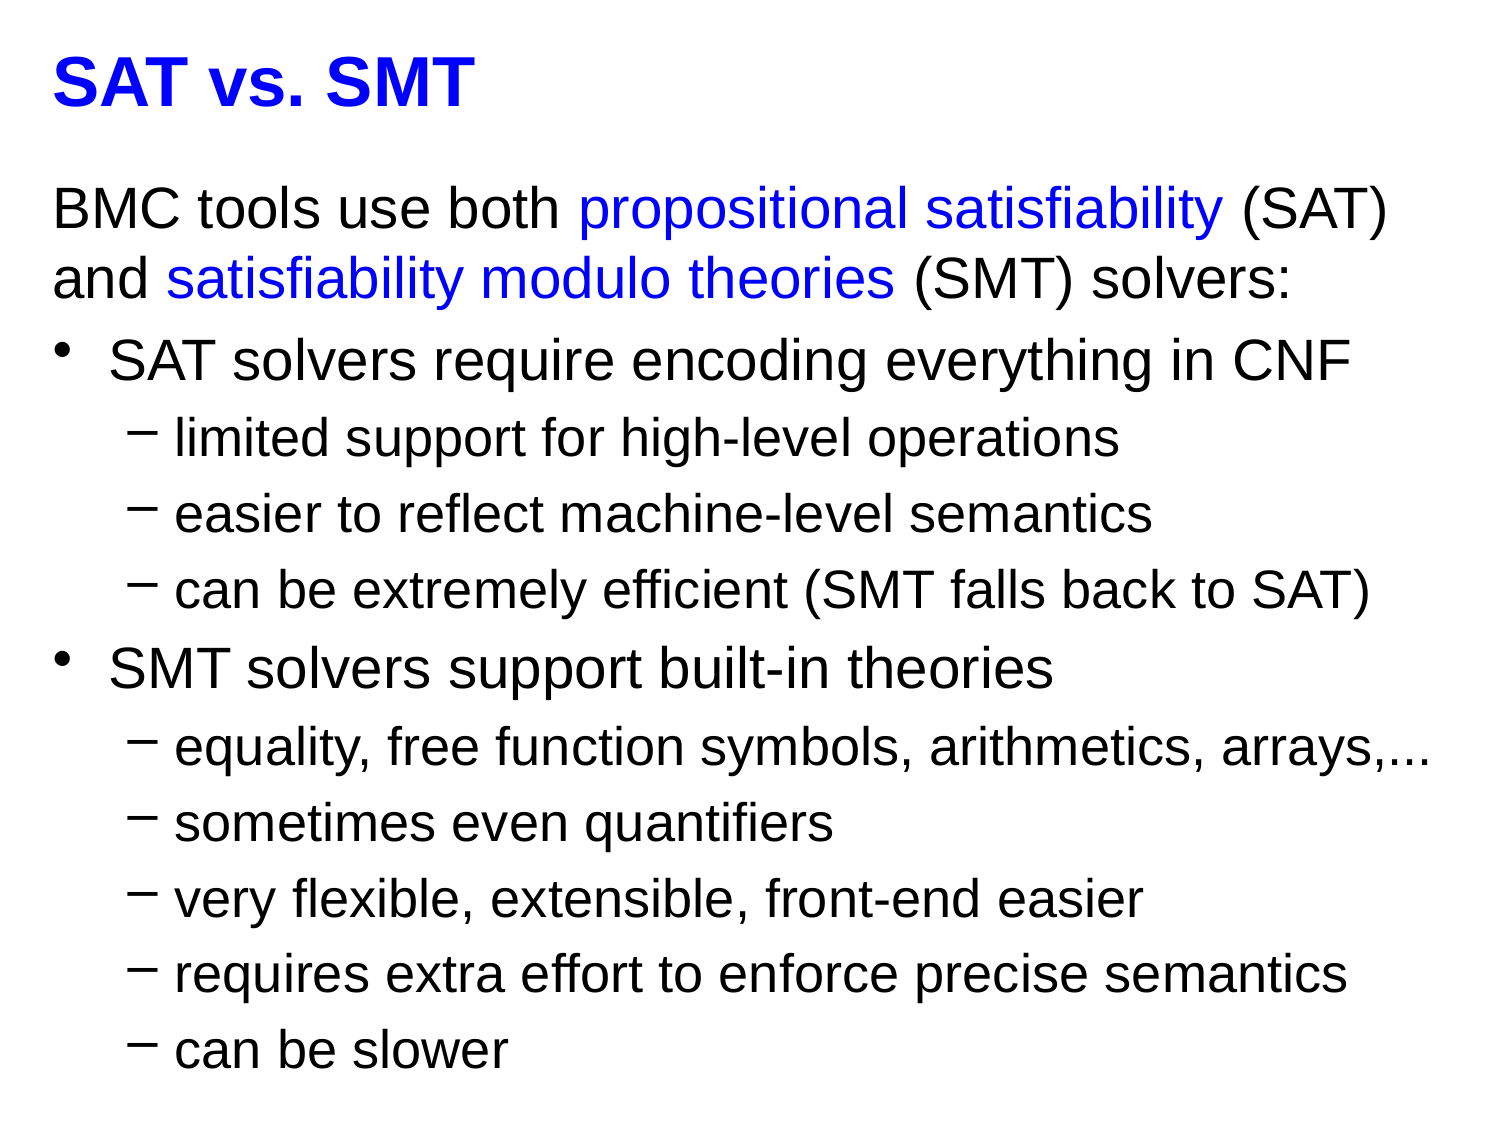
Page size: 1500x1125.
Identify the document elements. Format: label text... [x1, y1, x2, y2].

list BMC tools use both propositional satisfiability (SAT) and satisfiability modulo theories (SMT) solvers: SAT solvers require encoding everything in CNF limited support for high-level operations easier to reflect machine-level semantics can be extremely efficient (SMT falls back to SAT) SMT solvers support built-in theories equality, free function symbols, arithmetics, arrays,... sometimes even quantifiers very flexible, extensible, front-end easier requires extra effort to enforce precise semantics can be slower [37, 162, 1463, 1051]
title SAT vs. SMT [37, 19, 1476, 138]
